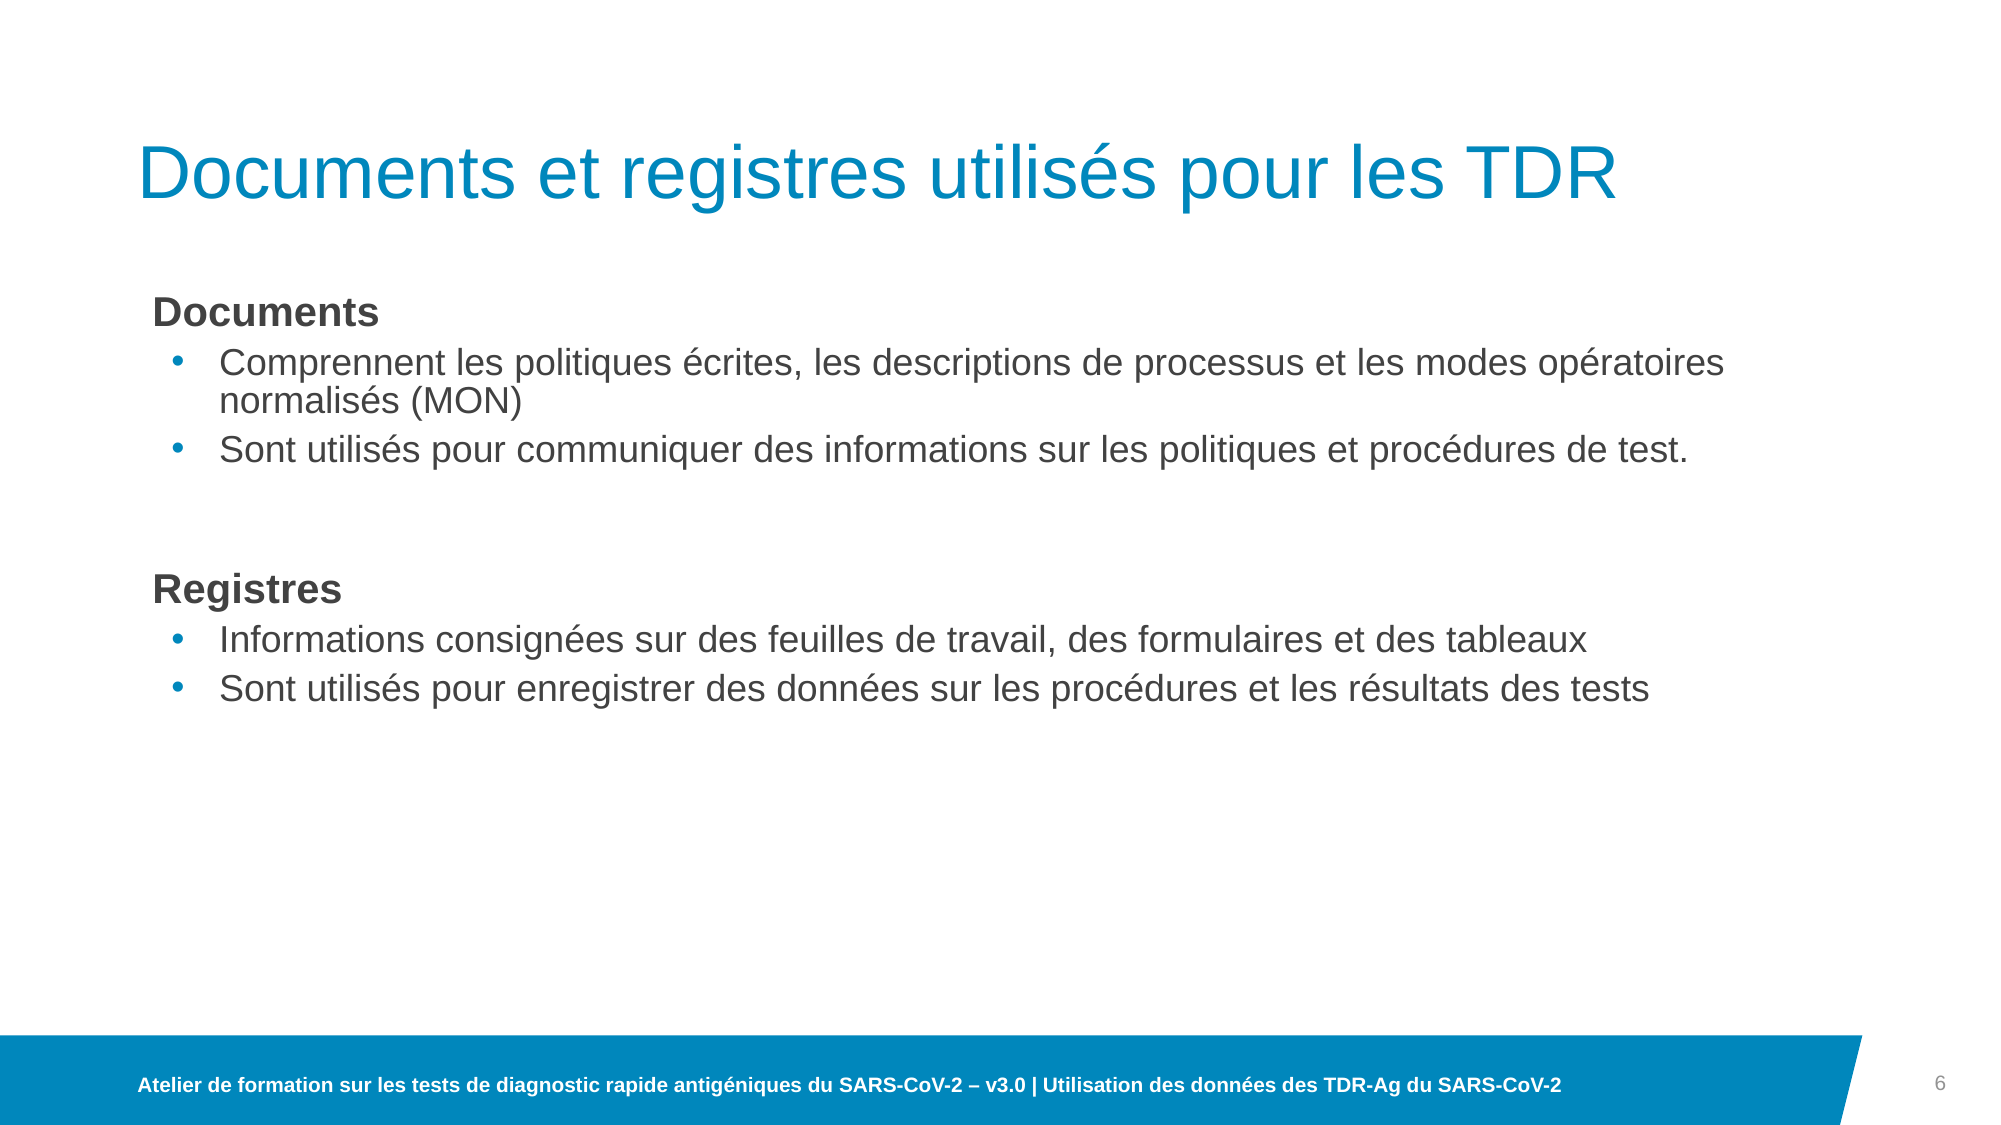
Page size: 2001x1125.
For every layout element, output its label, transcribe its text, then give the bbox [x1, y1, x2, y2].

footer Atelier de formation sur les tests de diagnostic rapide antigéniques du SARS-CoV-2 – v3.0 | Utilisation des données des TDR-Ag du SARS-CoV-2 [137, 1042, 1598, 1125]
title Documents et registres utilisés pour les TDR [137, 59, 1863, 215]
list Documents Comprennent les politiques écrites, les descriptions de processus et les modes opératoires normalisés (MON) Sont utilisés pour communiquer des informations sur les politiques et procédures de test. Registres Informations consignées sur des feuilles de travail, des formulaires et des tableaux Sont utilisés pour enregistrer des données sur les procédures et les résultats des tests [137, 284, 1863, 1014]
slide_number 6 [1862, 1035, 1947, 1125]
